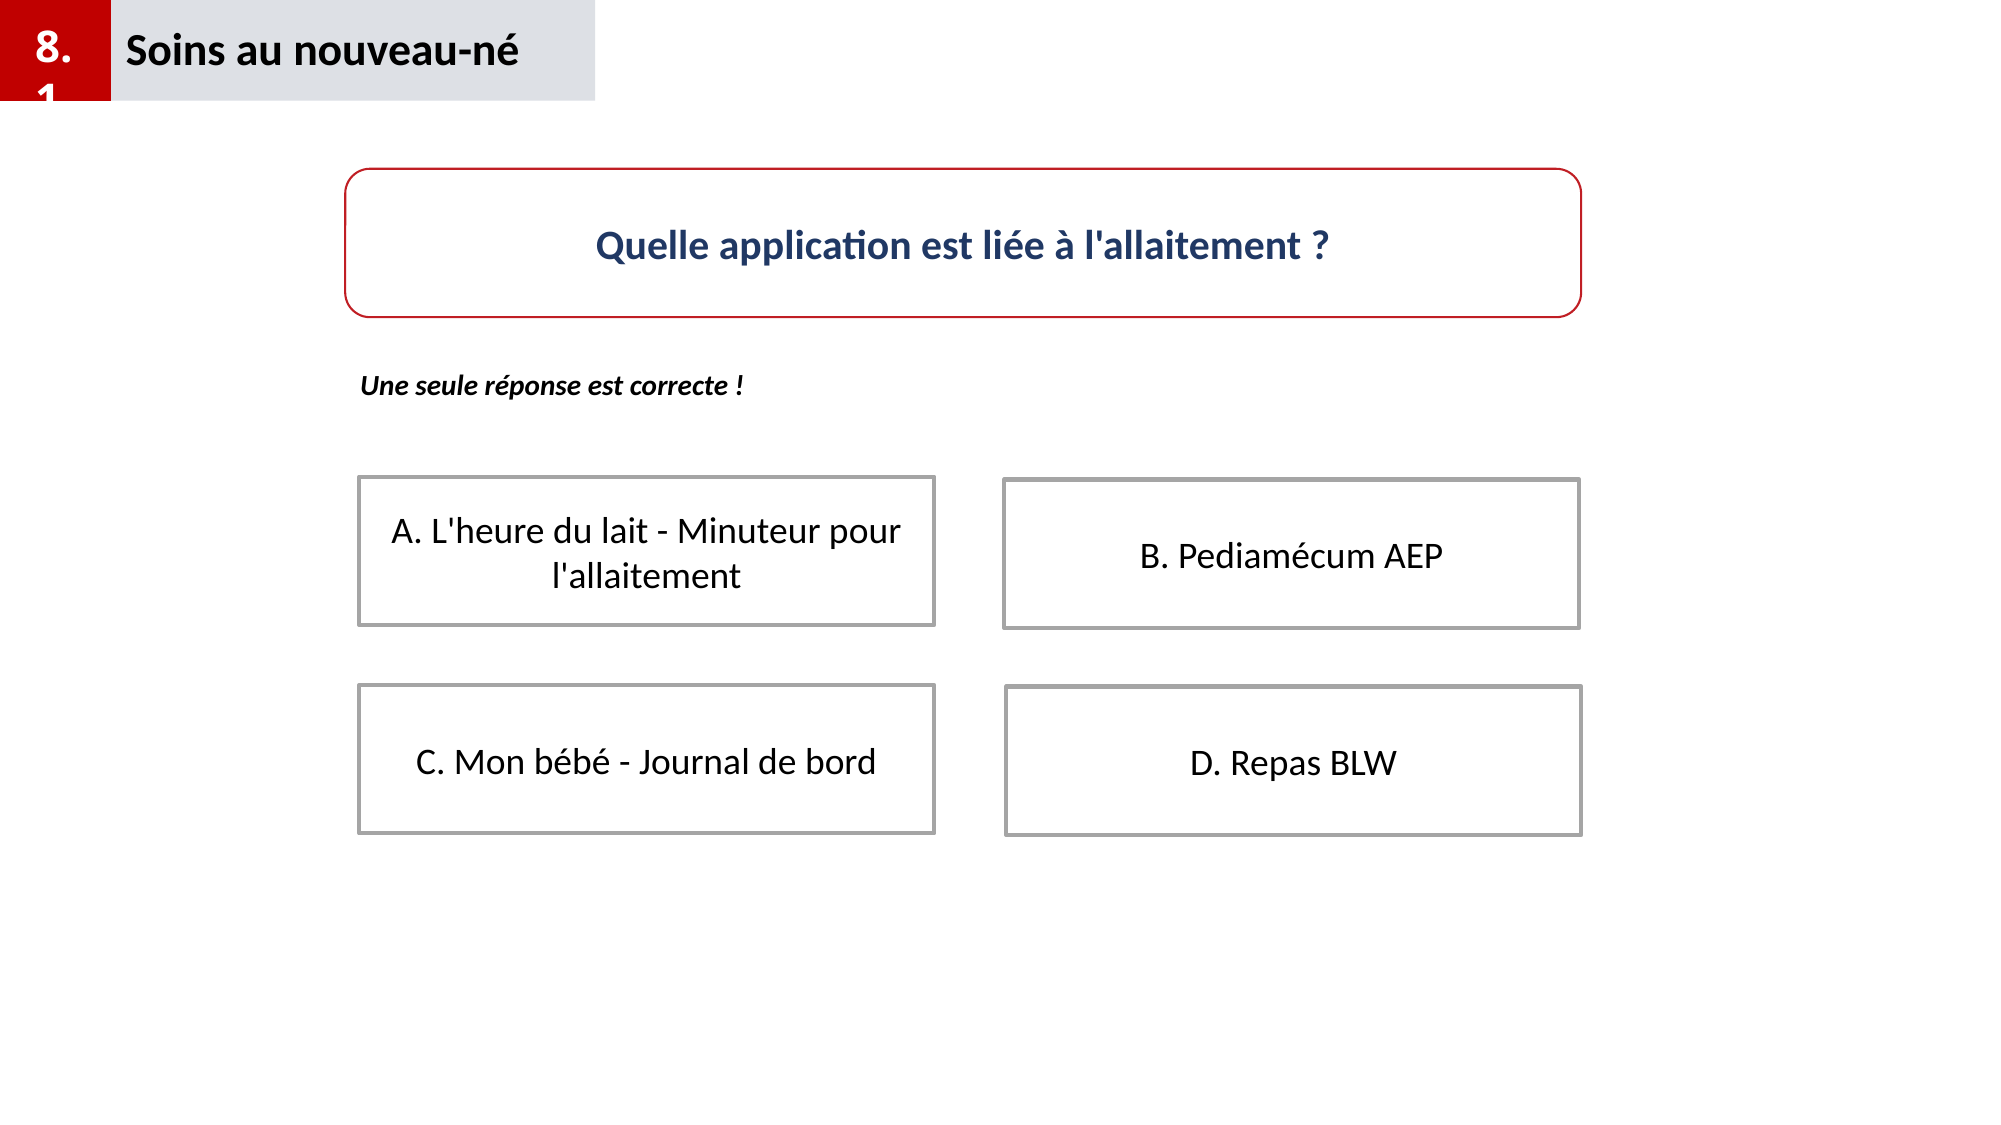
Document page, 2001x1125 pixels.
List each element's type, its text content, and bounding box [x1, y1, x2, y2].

text_box [0, 0, 111, 101]
text_box D. Repas BLW [1004, 684, 1583, 837]
text_box B. Pediamécum AEP [1002, 477, 1581, 630]
text_box 8.1 [20, 11, 111, 83]
text_box C. Mon bébé - Journal de bord [357, 683, 936, 835]
text_box Quelle application est liée à l'allaitement ? [345, 168, 1582, 318]
text_box Une seule réponse est correcte ! [345, 358, 876, 409]
text_box A. L'heure du lait - Minuteur pour l'allaitement [357, 475, 936, 627]
text_box Soins au nouveau-né [111, 0, 596, 101]
